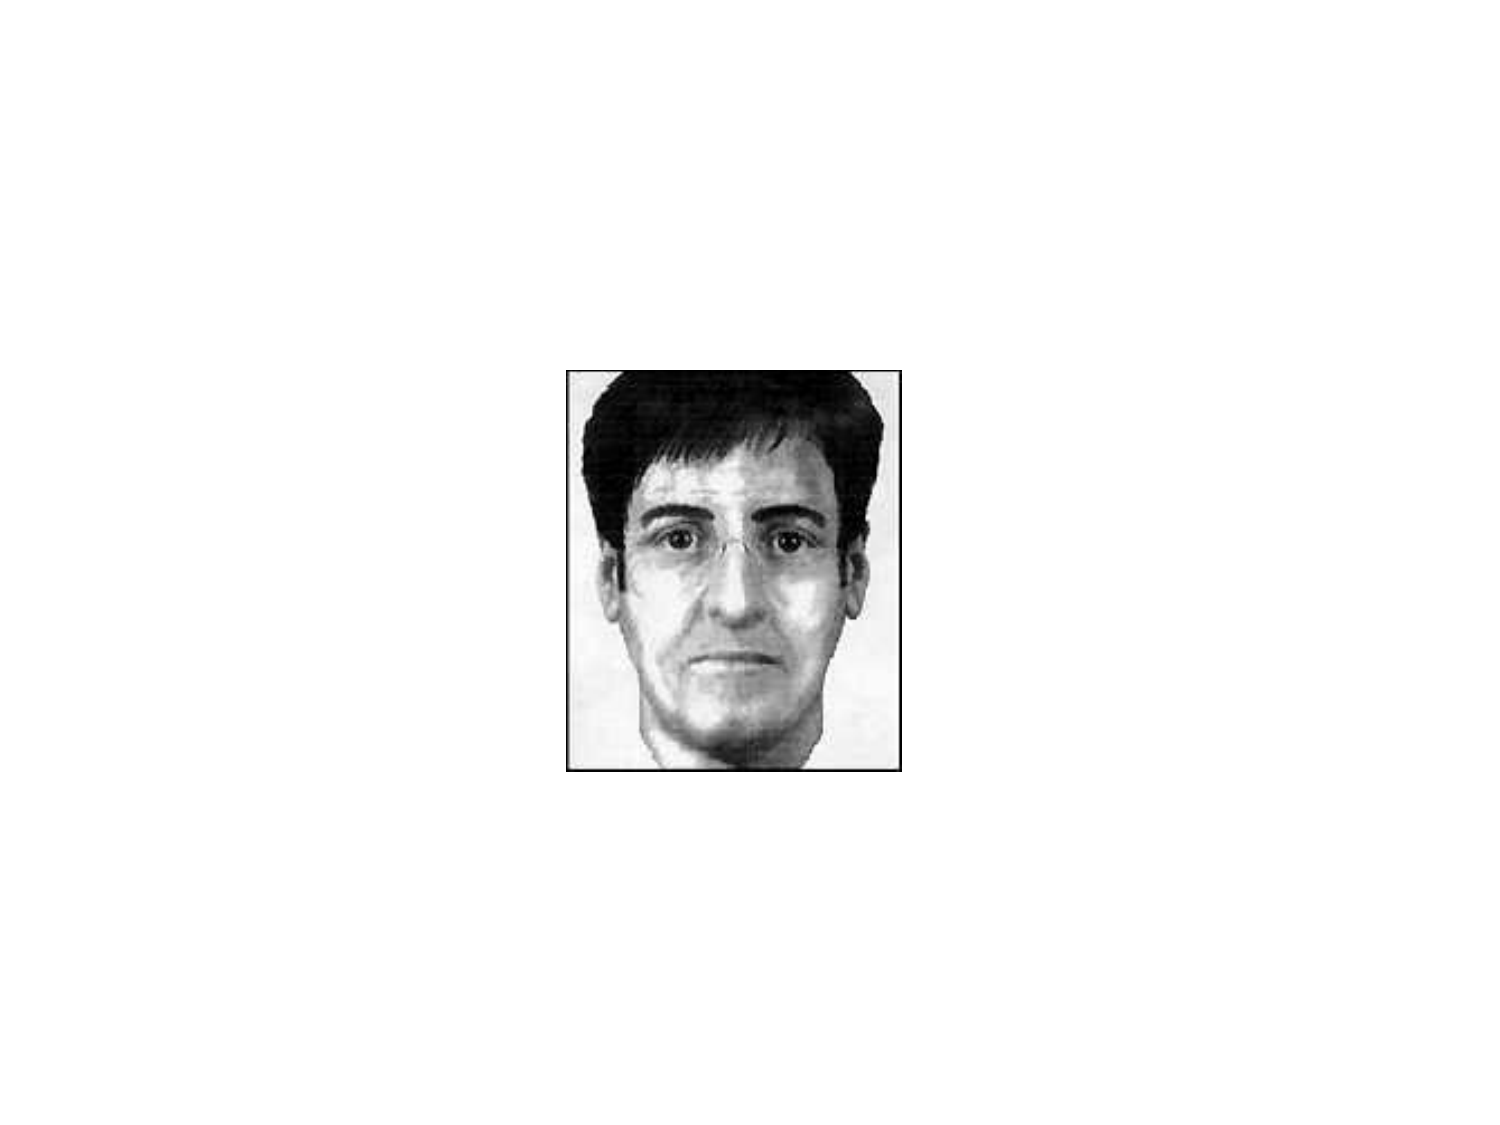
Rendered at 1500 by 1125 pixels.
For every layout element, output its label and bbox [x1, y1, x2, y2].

picture [566, 369, 902, 772]
